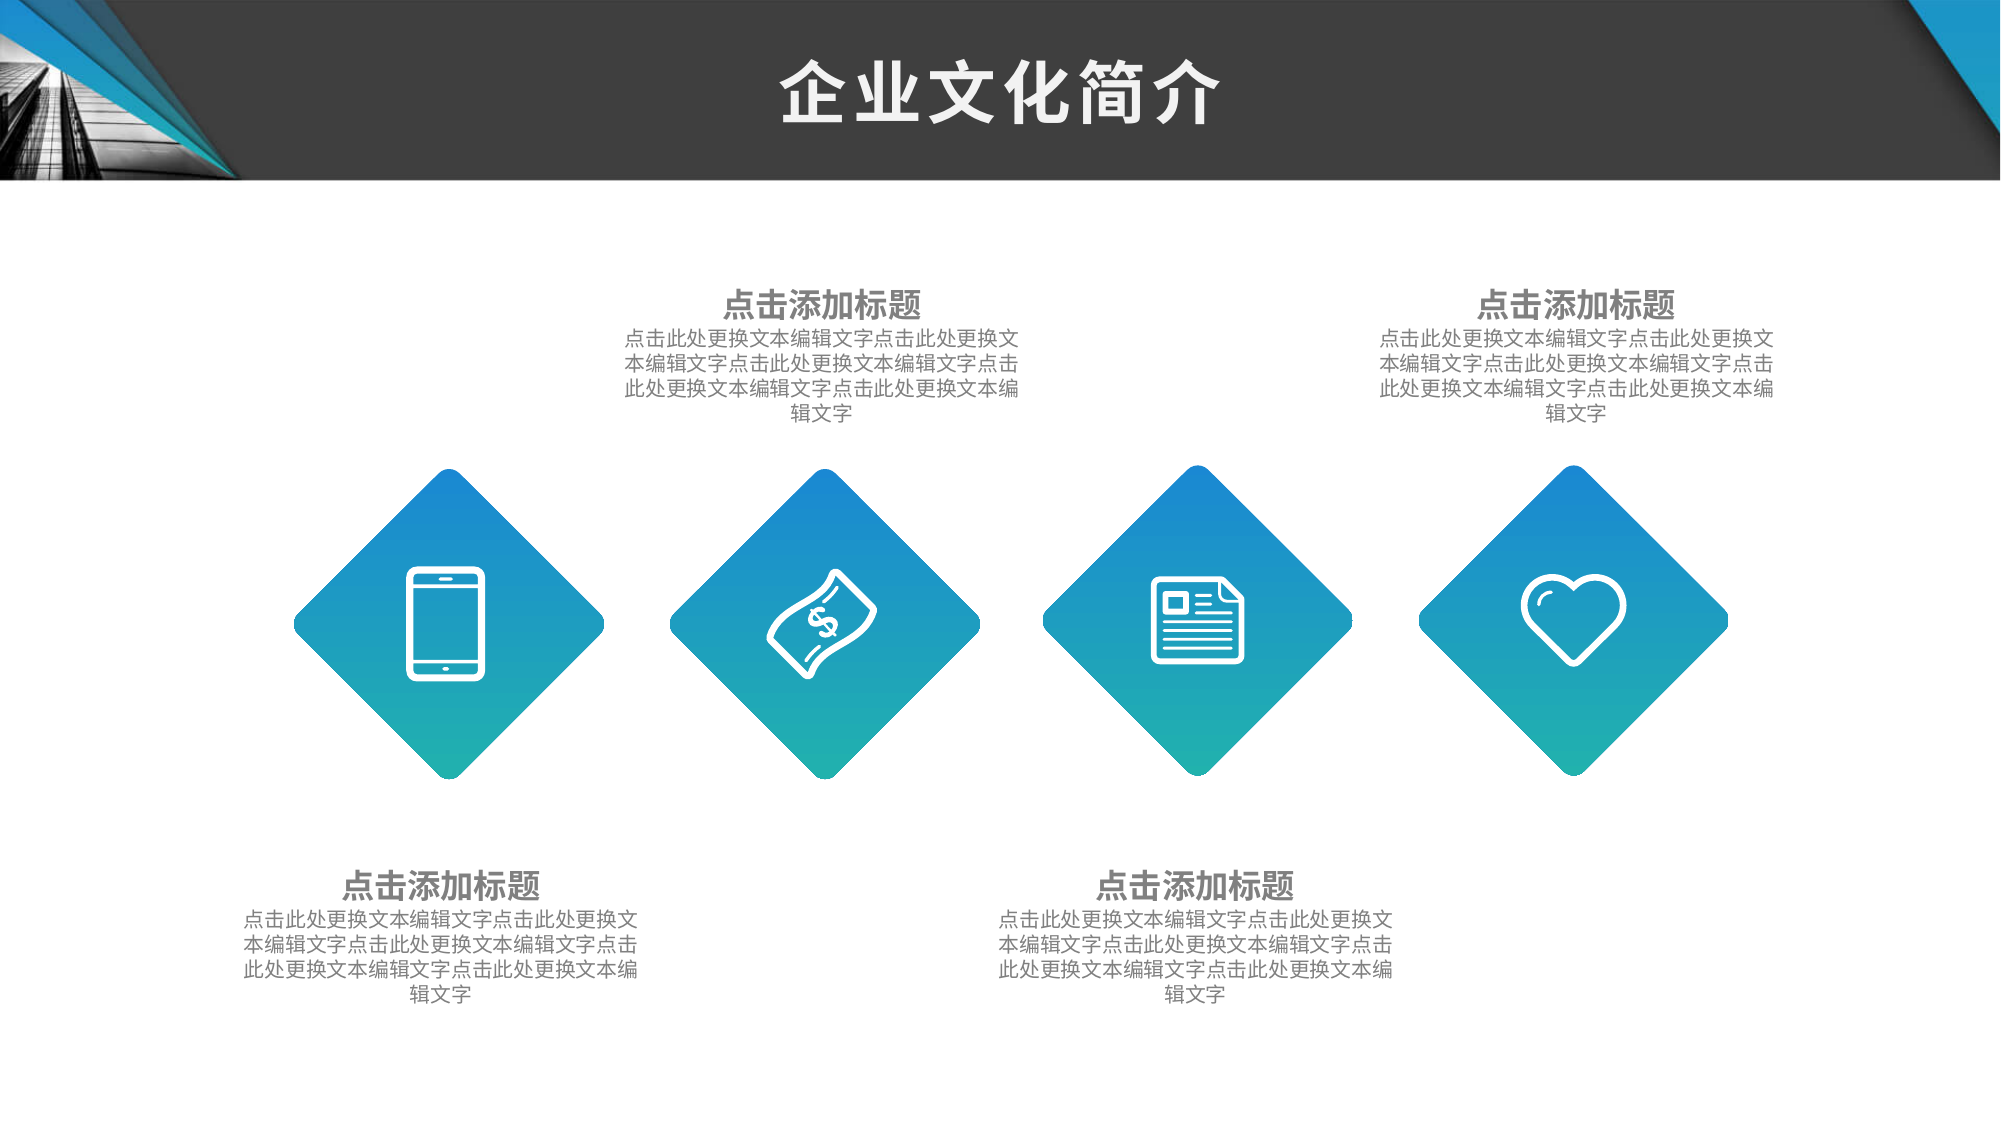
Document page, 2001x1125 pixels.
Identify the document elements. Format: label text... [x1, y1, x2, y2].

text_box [976, 857, 1415, 1015]
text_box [603, 276, 1041, 434]
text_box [1357, 276, 1796, 434]
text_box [766, 568, 878, 680]
text_box [292, 467, 606, 781]
text_box 企业文化简介 [714, 49, 1286, 133]
text_box [1041, 464, 1354, 777]
text_box [1417, 464, 1730, 777]
text_box [668, 467, 982, 781]
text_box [1520, 573, 1627, 667]
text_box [1150, 576, 1245, 665]
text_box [222, 857, 660, 1015]
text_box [406, 566, 486, 682]
picture [0, 0, 2001, 1125]
